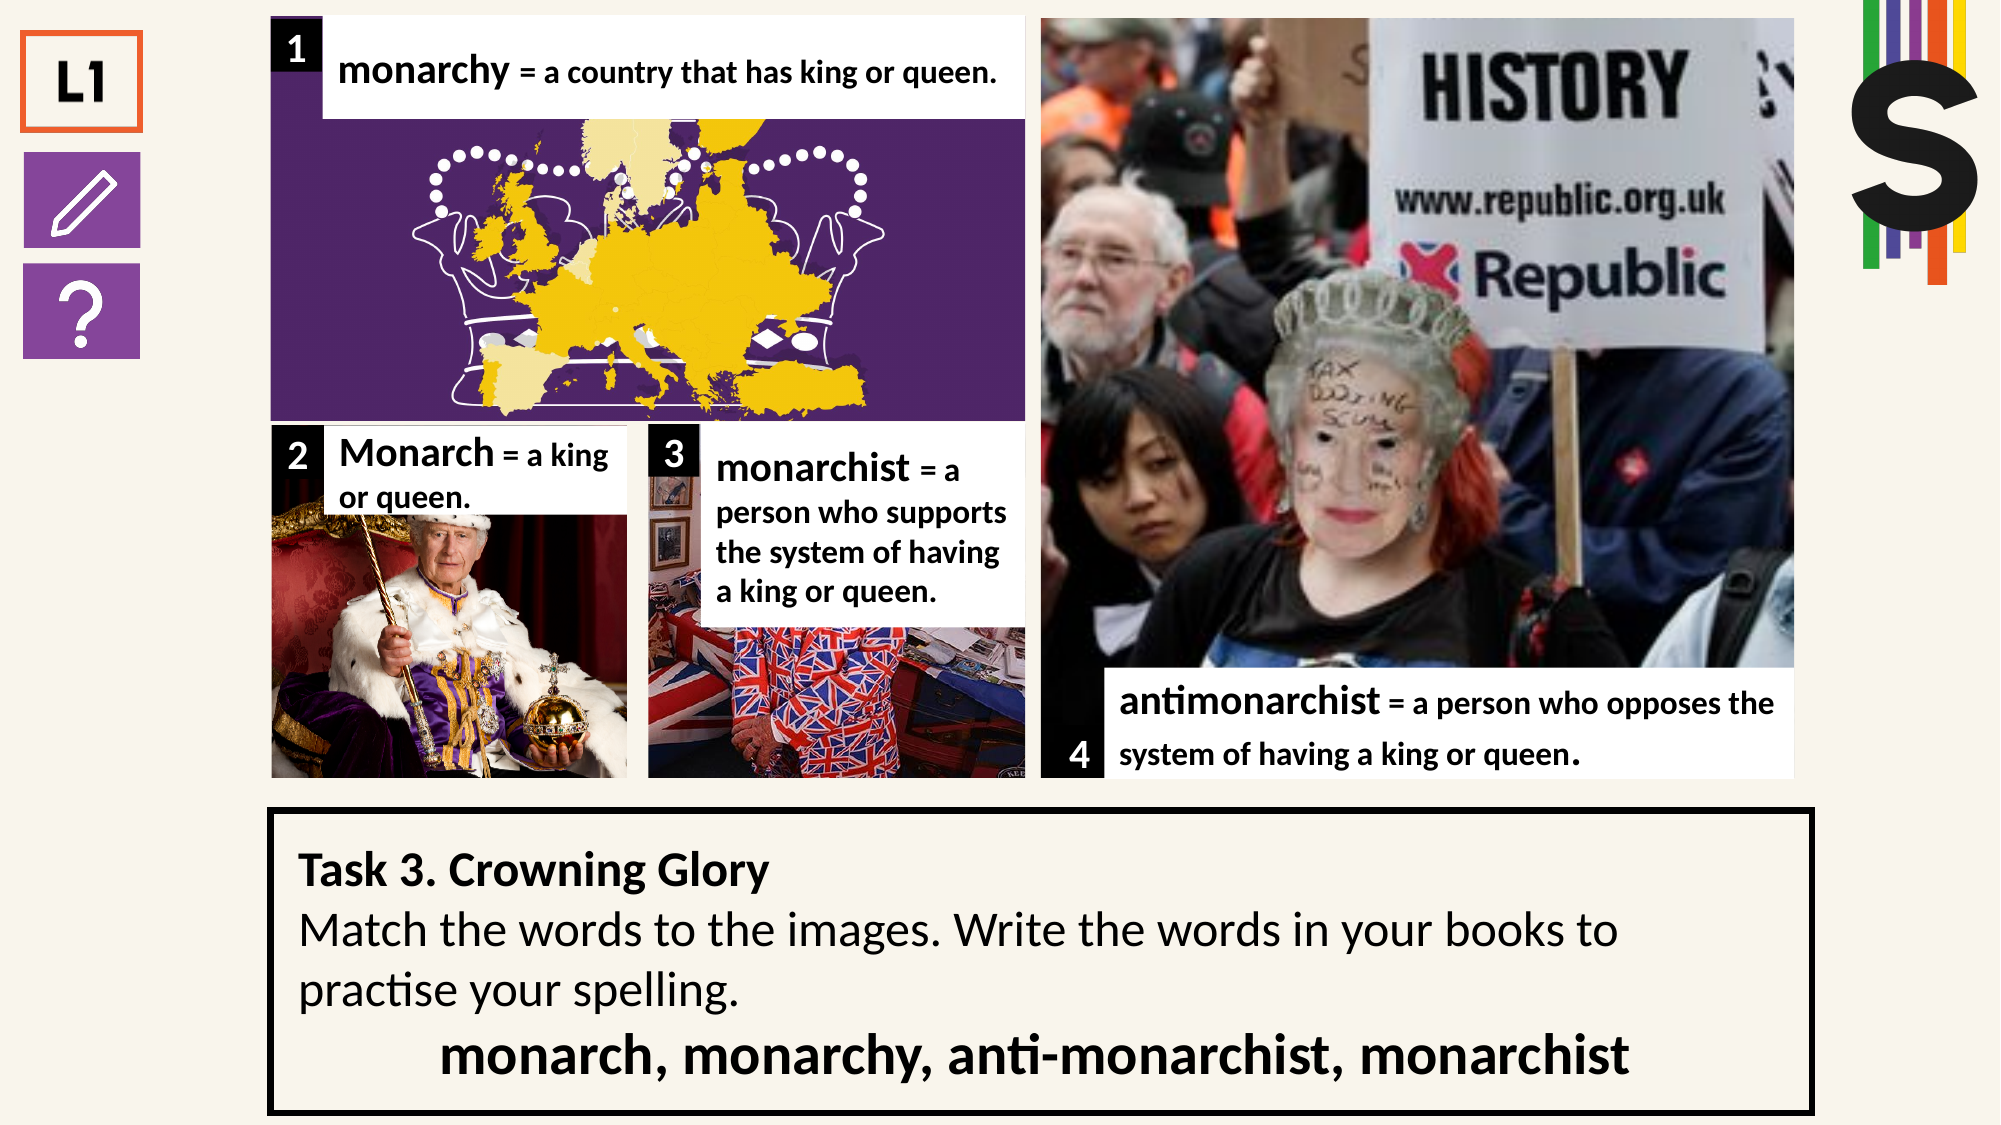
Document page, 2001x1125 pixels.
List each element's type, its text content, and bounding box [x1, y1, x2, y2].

picture [270, 16, 1026, 421]
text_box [5, 125, 162, 282]
picture [1829, 0, 2000, 312]
picture [648, 423, 1026, 778]
picture [19, 28, 159, 153]
text_box Task 3. Crowning Glory Match the words to the images. Write the words in your books to practise your spelling. monarch, monarchy, anti-monarchist, monarchist [269, 809, 1813, 1114]
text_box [23, 263, 140, 359]
picture [1040, 18, 1795, 778]
picture [271, 425, 627, 778]
